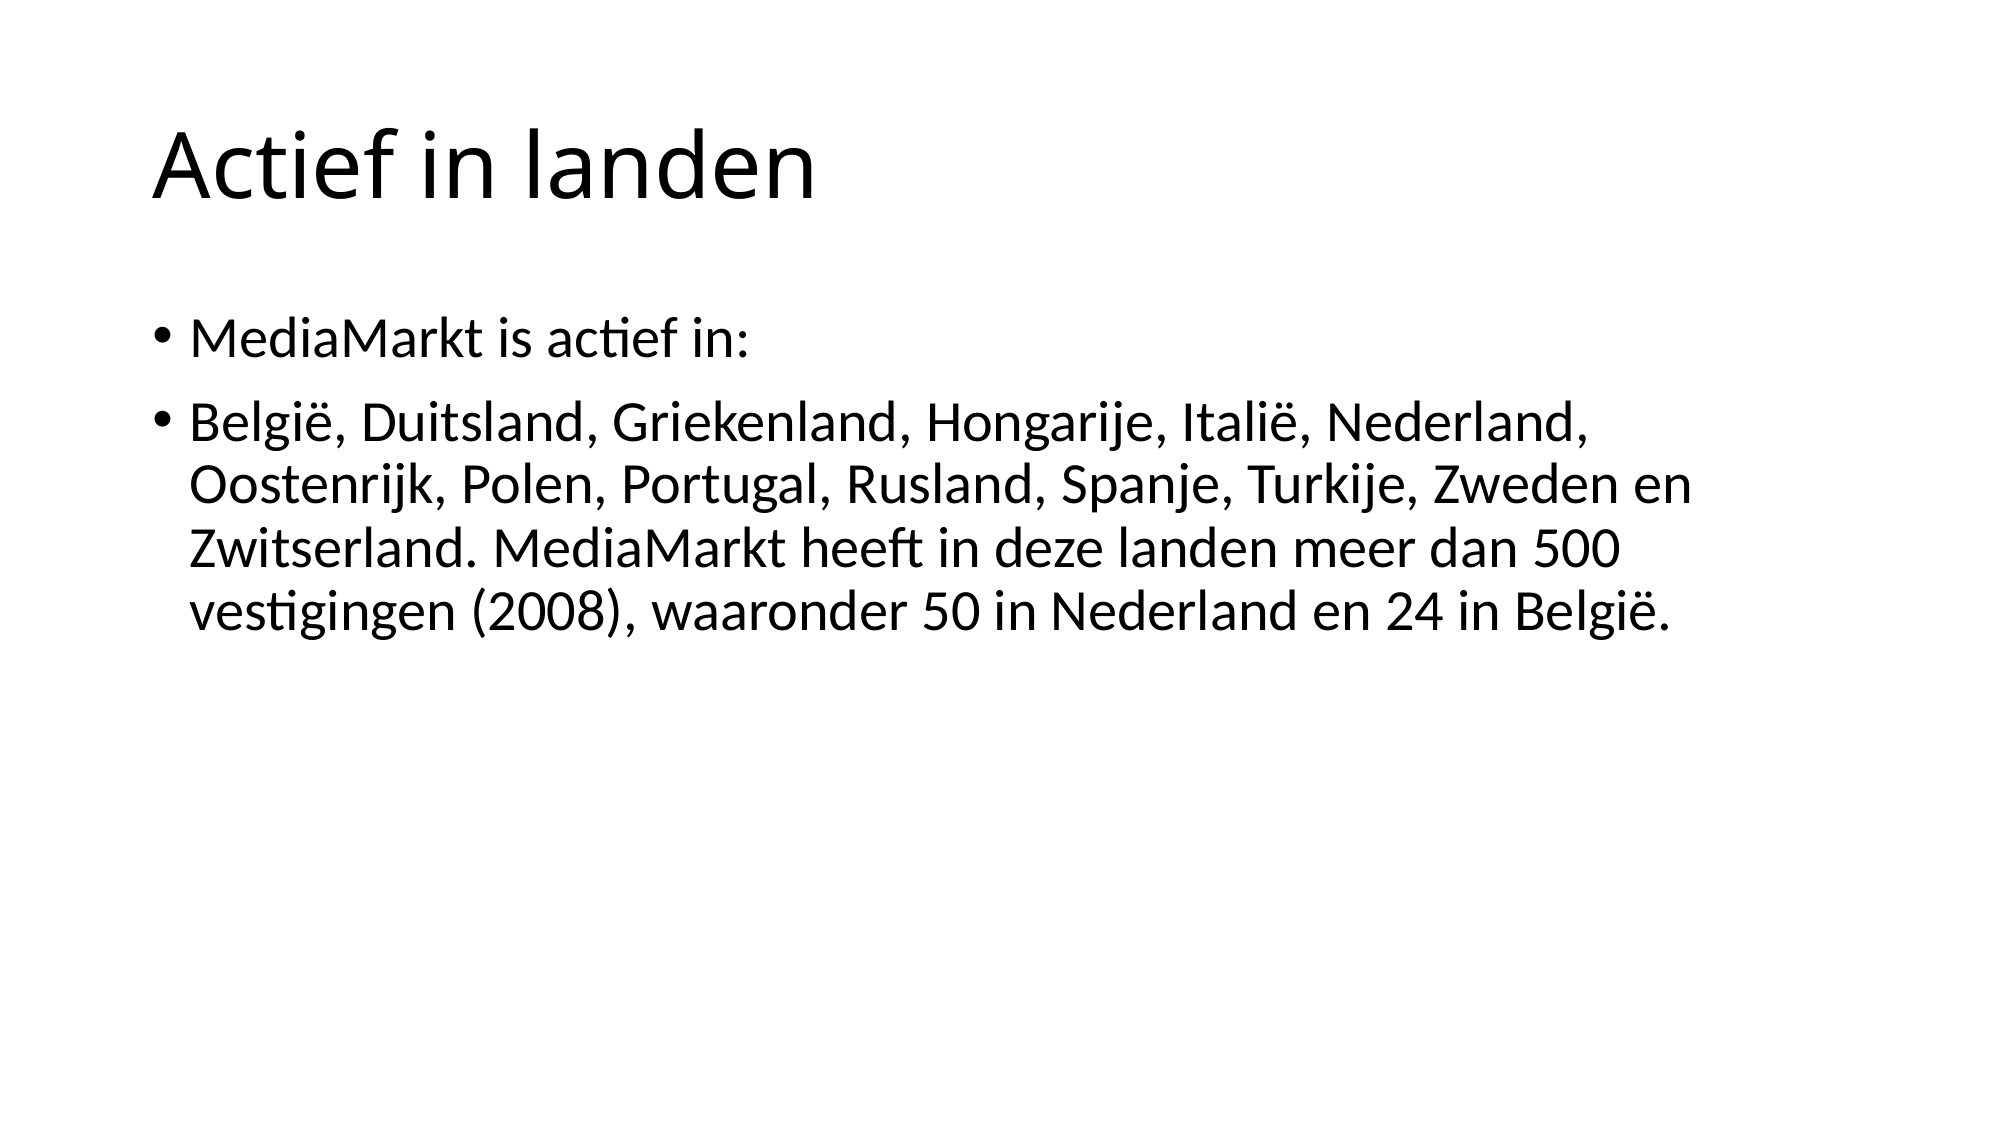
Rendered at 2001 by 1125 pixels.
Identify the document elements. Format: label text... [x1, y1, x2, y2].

title Actief in landen [137, 59, 1863, 278]
list MediaMarkt is actief in: België, Duitsland, Griekenland, Hongarije, Italië, Nederland, Oostenrijk, Polen, Portugal, Rusland, Spanje, Turkije, Zweden en Zwitserland. MediaMarkt heeft in deze landen meer dan 500 vestigingen (2008), waaronder 50 in Nederland en 24 in België. [137, 299, 1863, 1014]
